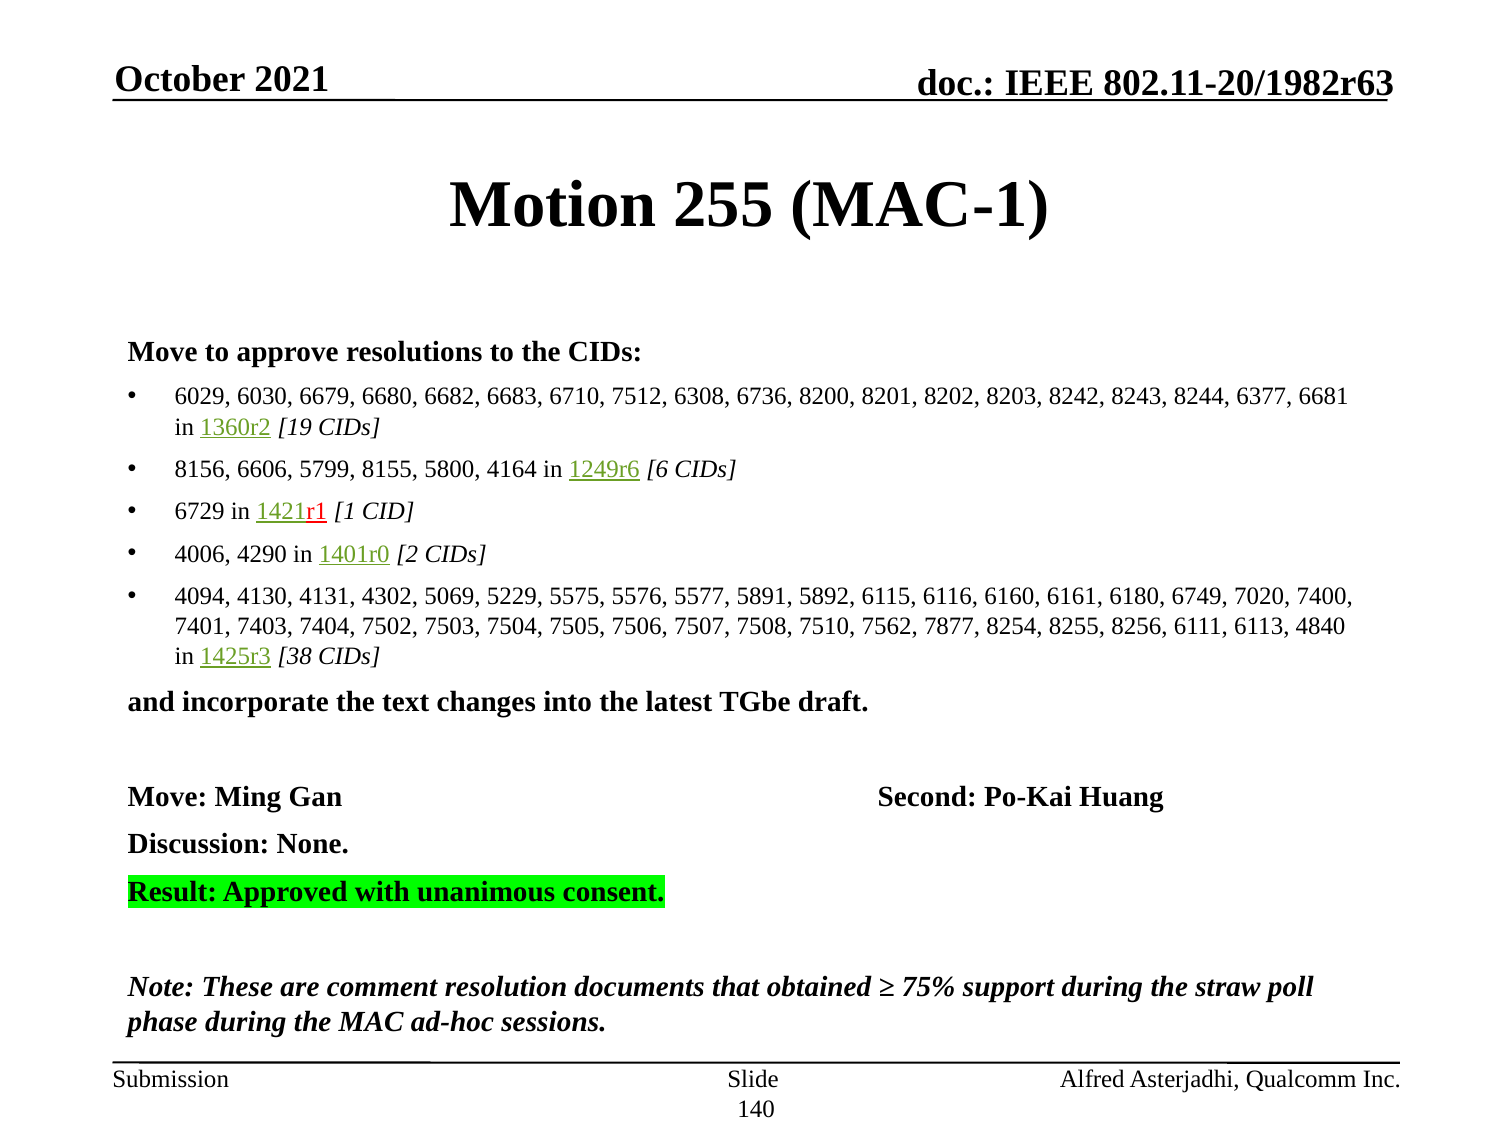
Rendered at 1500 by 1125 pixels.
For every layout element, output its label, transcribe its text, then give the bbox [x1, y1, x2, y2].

footer Alfred Asterjadhi, Qualcomm Inc. [878, 1061, 1402, 1093]
list Move to approve resolutions to the CIDs: 6029, 6030, 6679, 6680, 6682, 6683, 6710, 7512, 6308, 6736, 8200, 8201, 8202, 8203, 8242, 8243, 8244, 6377, 6681 in 1360r2 [19 CIDs] 8156, 6606, 5799, 8155, 5800, 4164 in 1249r6 [6 CIDs] 6729 in 1421r1 [1 CID] 4006, 4290 in 1401r0 [2 CIDs] 4094, 4130, 4131, 4302, 5069, 5229, 5575, 5576, 5577, 5891, 5892, 6115, 6116, 6160, 6161, 6180, 6749, 7020, 7400, 7401, 7403, 7404, 7502, 7503, 7504, 7505, 7506, 7507, 7508, 7510, 7562, 7877, 8254, 8255, 8256, 6111, 6113, 4840 in 1425r3 [38 CIDs] and incorporate the text changes into the latest TGbe draft. Move: Ming Gan Second: Po-Kai Huang Discussion: None. Result: Approved with unanimous consent. Note: These are comment resolution documents that obtained ≥ 75% support during the straw poll phase during the MAC ad-hoc sessions. [112, 324, 1388, 1063]
slide_number Slide 140 [712, 1061, 800, 1123]
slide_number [114, 54, 423, 100]
title Motion 255 (MAC-1) [112, 112, 1388, 288]
